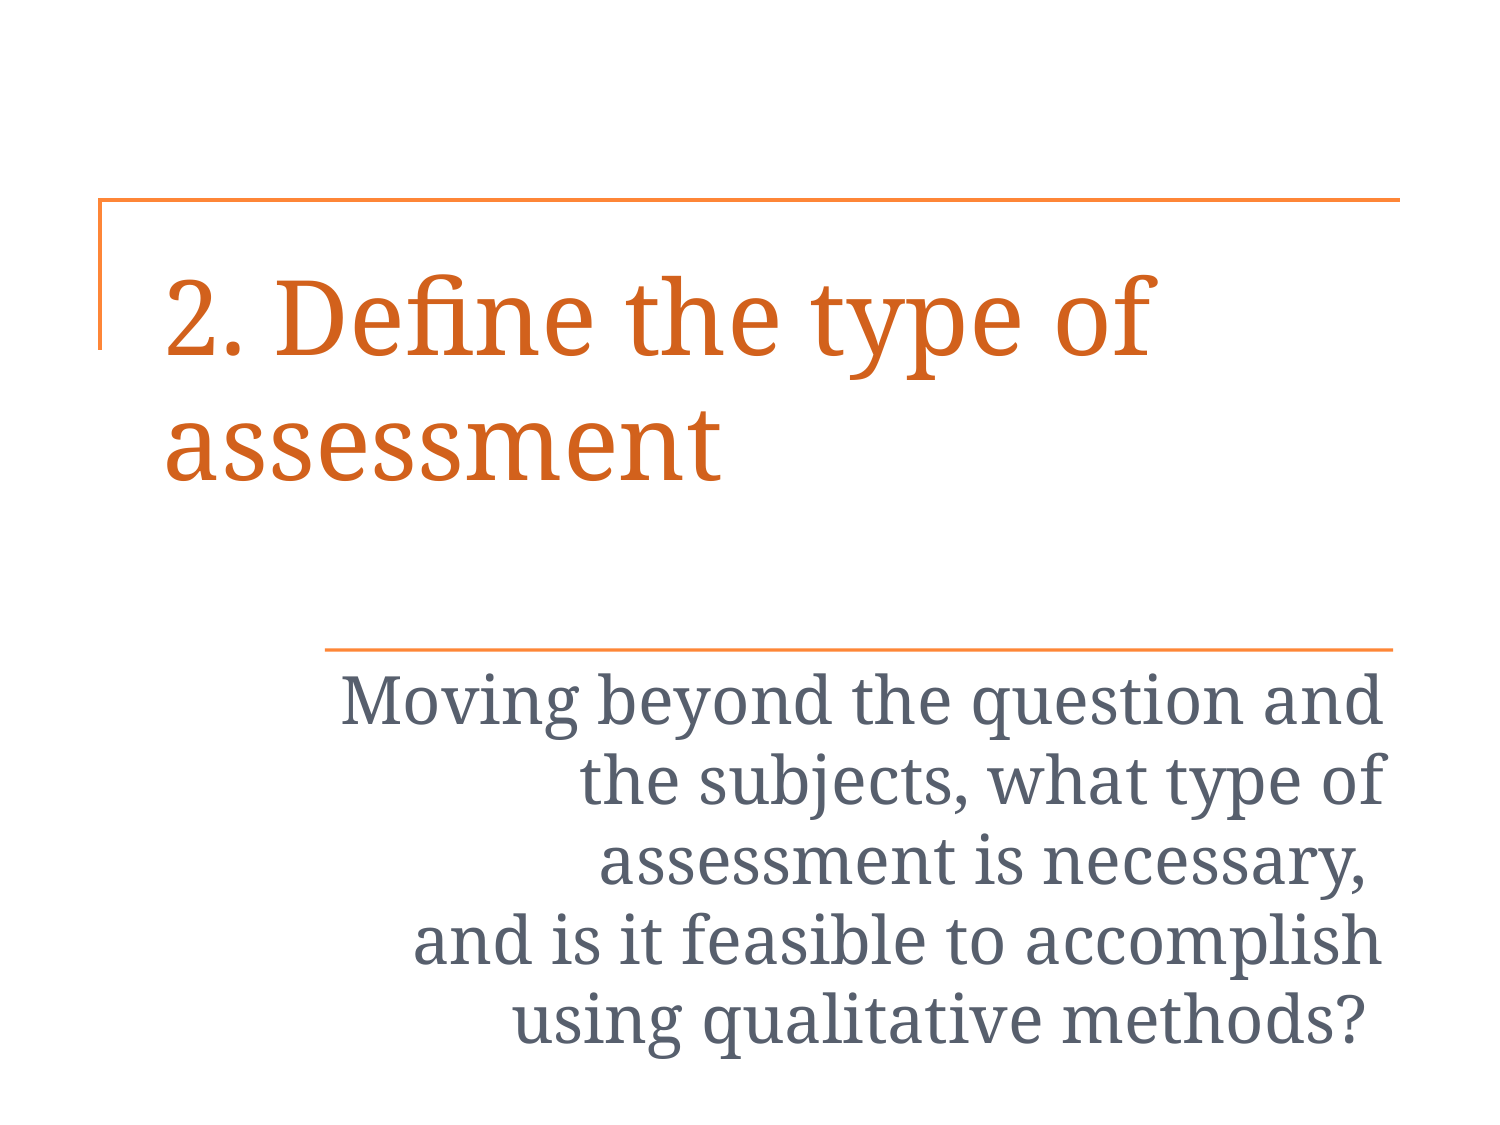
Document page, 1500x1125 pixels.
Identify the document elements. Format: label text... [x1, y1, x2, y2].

title 2. Define the type of assessment [147, 243, 1399, 531]
subtitle Moving beyond the question and the subjects, what type of assessment is necessary, and is it feasible to accomplish using qualitative methods? [324, 650, 1400, 938]
